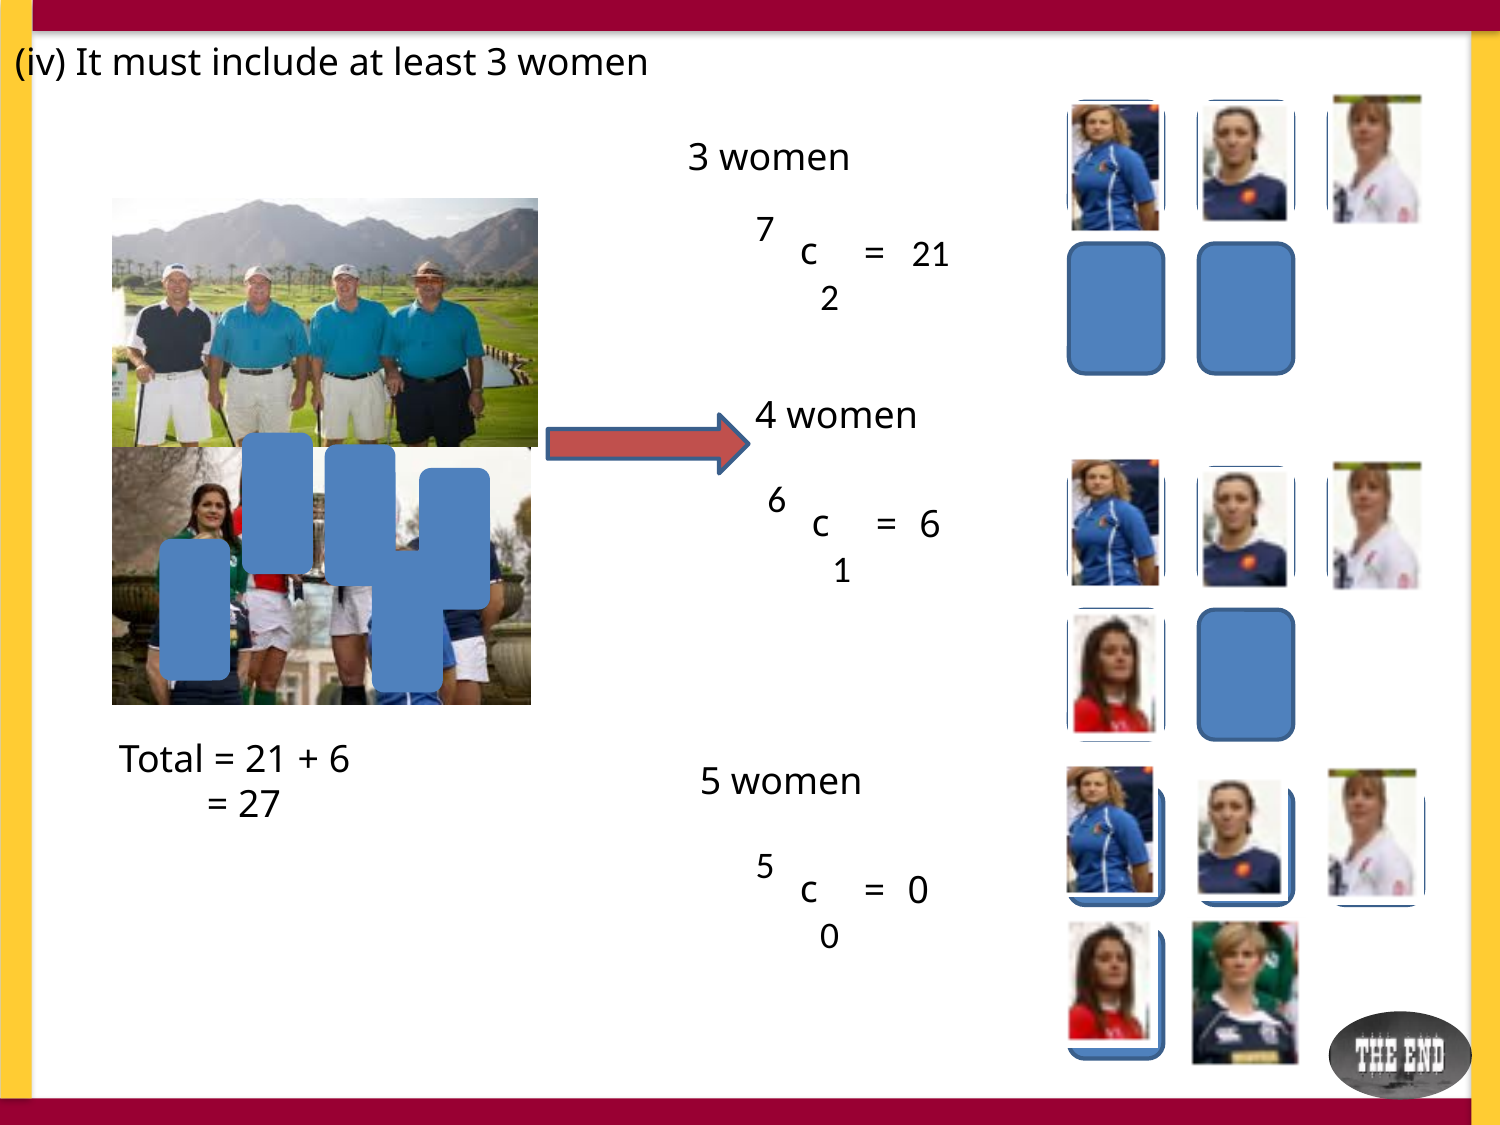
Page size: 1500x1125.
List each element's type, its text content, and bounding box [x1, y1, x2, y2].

picture [1198, 467, 1294, 594]
text_box [1196, 241, 1296, 376]
text_box 1 [817, 537, 867, 597]
picture [1328, 89, 1429, 232]
text_box = [861, 492, 904, 553]
text_box 0 [892, 859, 944, 919]
text_box [1196, 607, 1296, 742]
text_box [1066, 244, 1166, 376]
picture [1063, 763, 1158, 897]
text_box 2 [805, 265, 855, 326]
text_box c [775, 219, 833, 280]
text_box 0 [805, 903, 855, 964]
picture [1328, 1011, 1472, 1100]
picture [1068, 455, 1164, 590]
text_box (iv) It must include at least 3 women [0, 30, 993, 91]
text_box 6 [752, 467, 802, 528]
text_box 6 [904, 492, 956, 553]
text_box [1074, 793, 1166, 908]
text_box = [849, 859, 892, 919]
text_box [1072, 935, 1166, 1061]
text_box Total = 21 + 6 = 27 [104, 727, 366, 833]
picture [111, 197, 538, 705]
picture [1068, 609, 1164, 741]
picture [1198, 101, 1294, 228]
text_box 7 [740, 196, 790, 256]
picture [1068, 101, 1164, 236]
text_box 5 [740, 834, 790, 894]
text_box [545, 412, 751, 476]
picture [1328, 455, 1429, 599]
text_box 21 [896, 221, 965, 281]
picture [1063, 916, 1158, 1048]
text_box c [787, 491, 845, 552]
picture [1186, 916, 1306, 1072]
picture [1193, 774, 1288, 902]
text_box 3 women [673, 125, 866, 186]
text_box c [775, 857, 833, 918]
text_box 4 women [740, 383, 933, 444]
text_box [1292, 792, 1296, 900]
picture [1322, 762, 1424, 906]
text_box = [849, 221, 896, 281]
text_box 5 women [684, 749, 878, 810]
